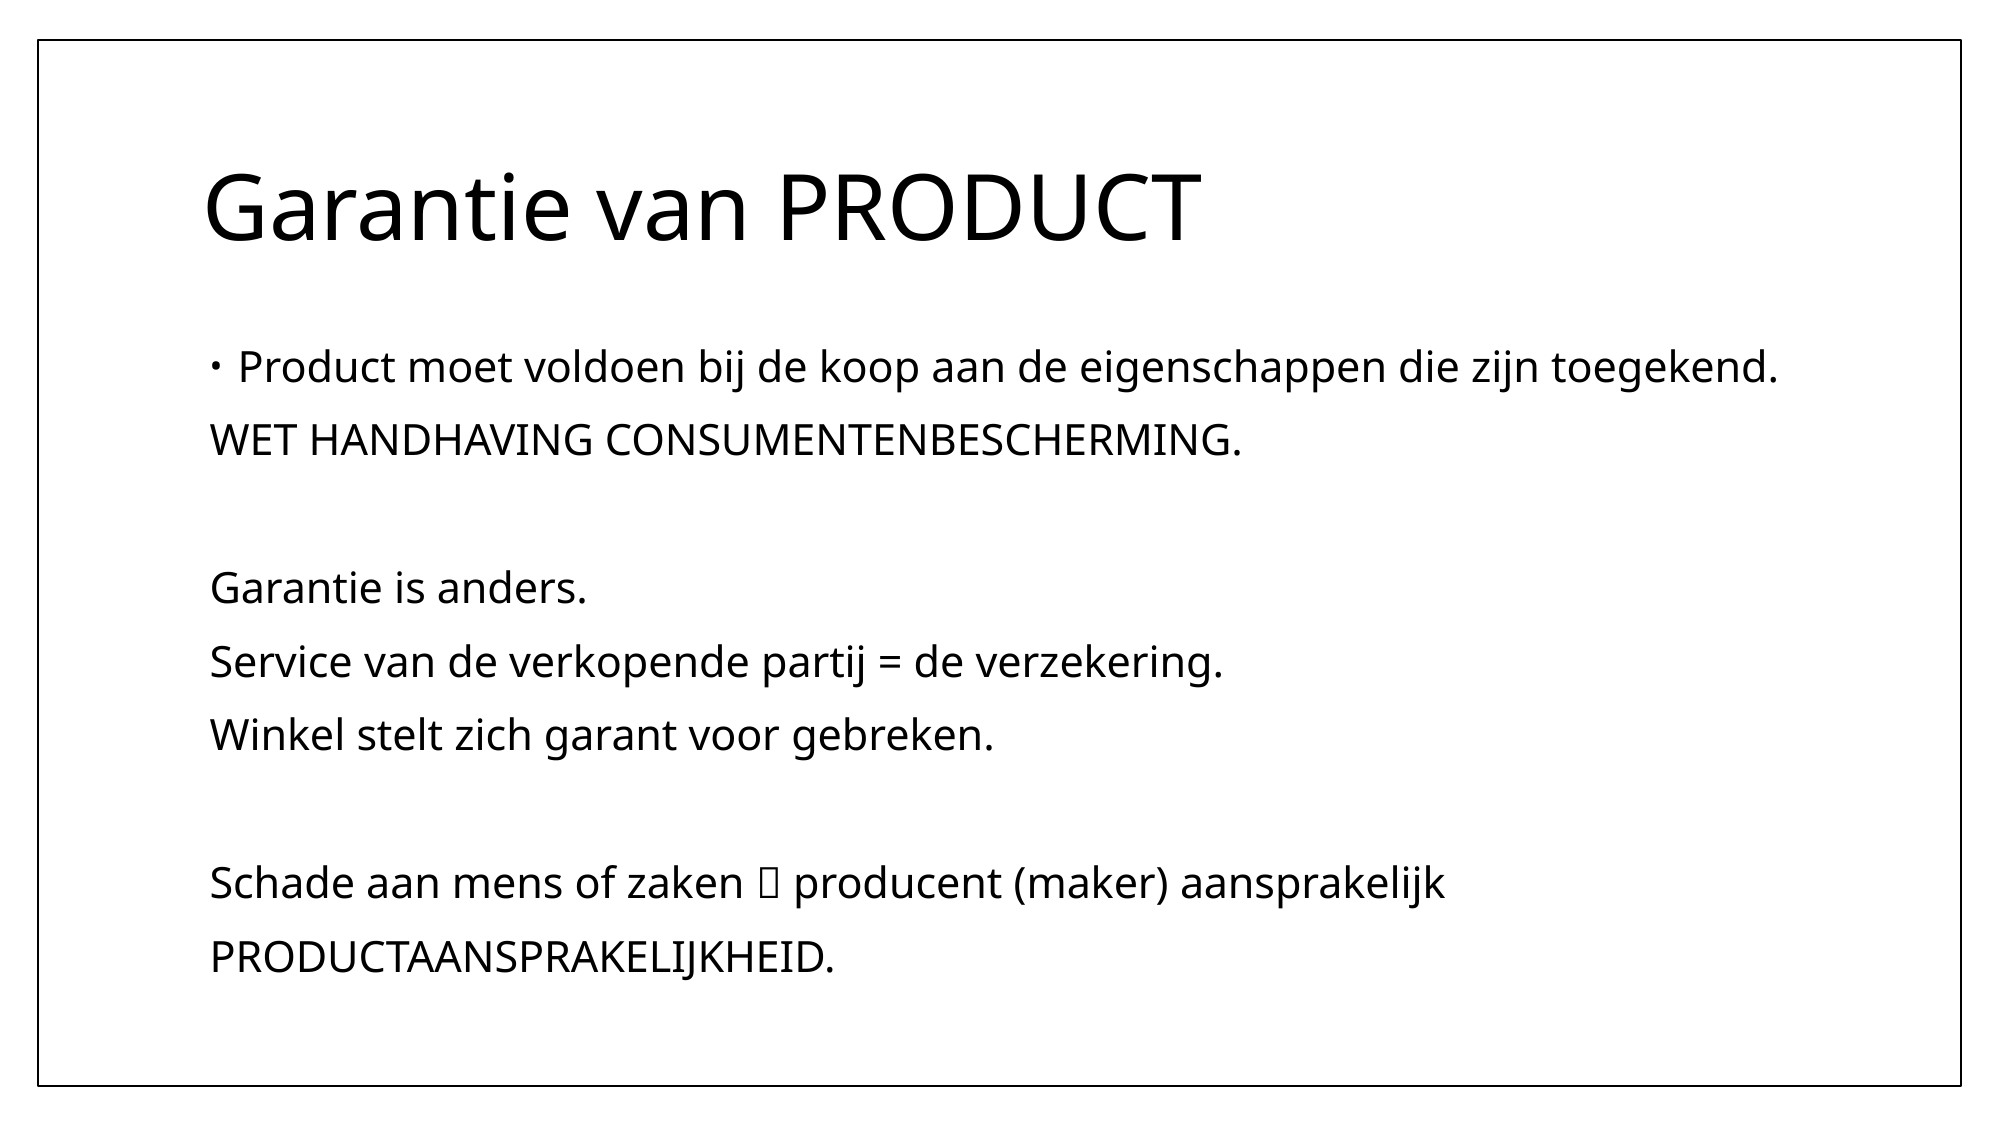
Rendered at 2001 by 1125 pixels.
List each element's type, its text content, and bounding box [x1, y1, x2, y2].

title Garantie van PRODUCT [187, 99, 1808, 323]
list Product moet voldoen bij de koop aan de eigenschappen die zijn toegekend. WET HANDHAVING CONSUMENTENBESCHERMING. Garantie is anders. Service van de verkopende partij = de verzekering. Winkel stelt zich garant voor gebreken. Schade aan mens of zaken  producent (maker) aansprakelijk PRODUCTAANSPRAKELIJKHEID. [187, 337, 1808, 1000]
